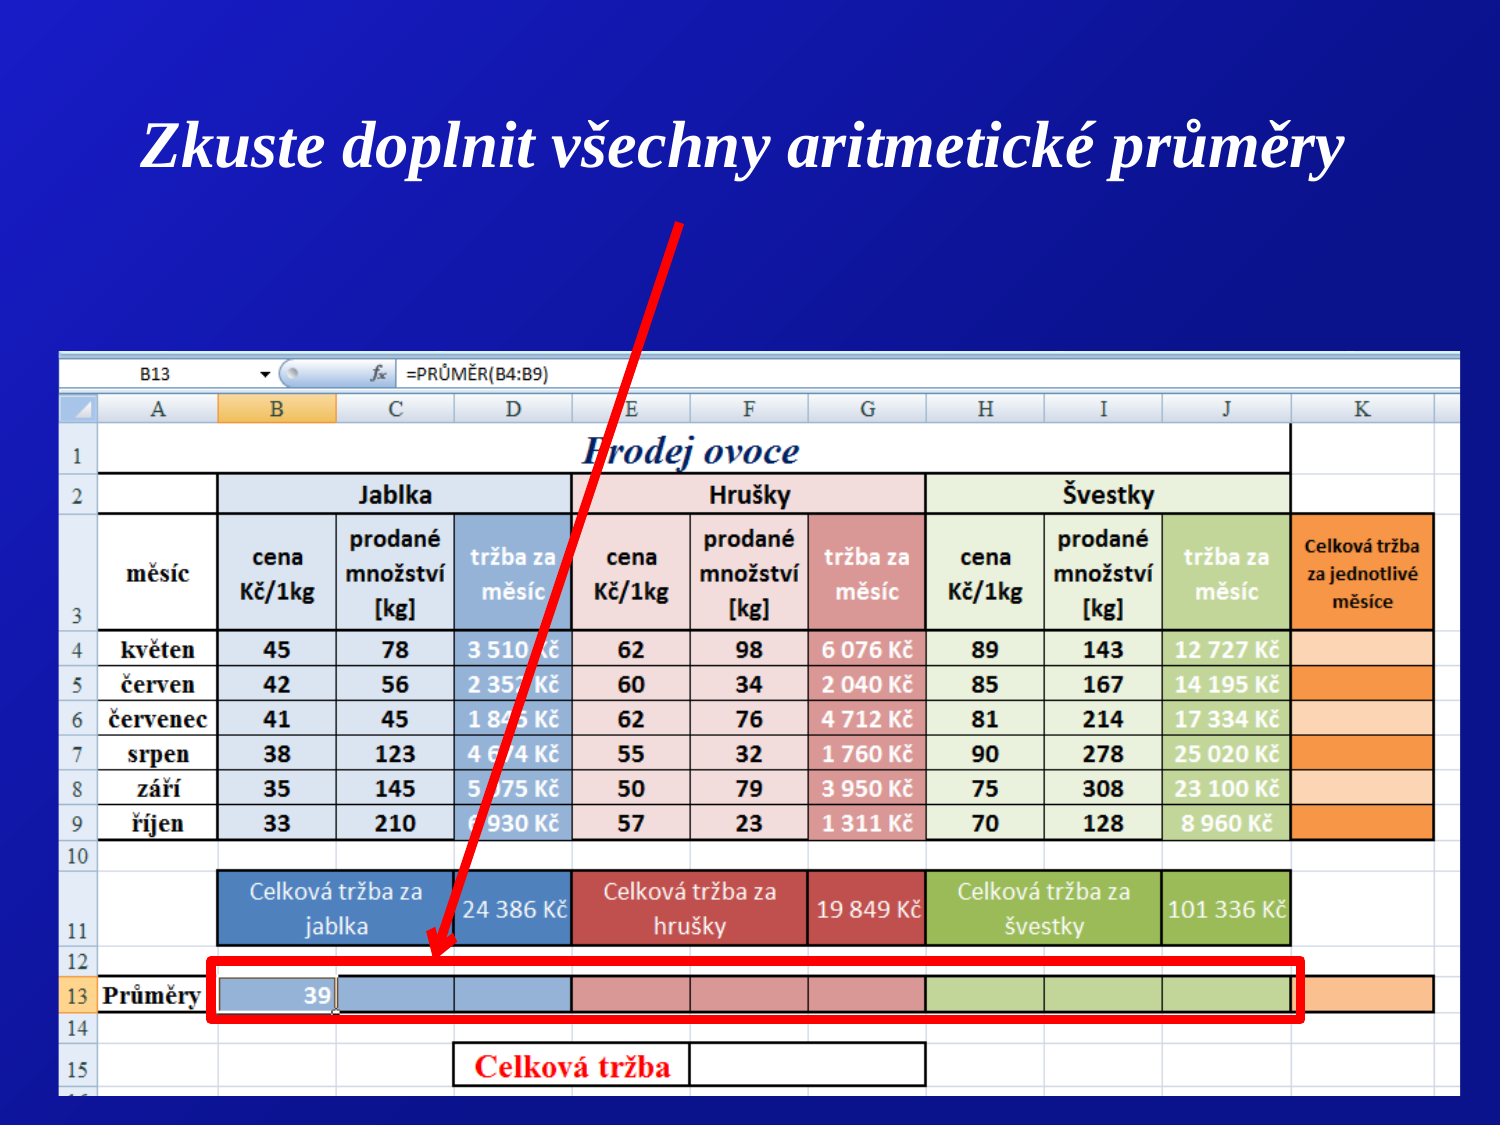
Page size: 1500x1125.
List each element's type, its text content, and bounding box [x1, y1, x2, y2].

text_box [187, 468, 926, 716]
text_box Zkuste doplnit všechny aritmetické průměry [46, 93, 1442, 317]
picture [58, 351, 1461, 1096]
